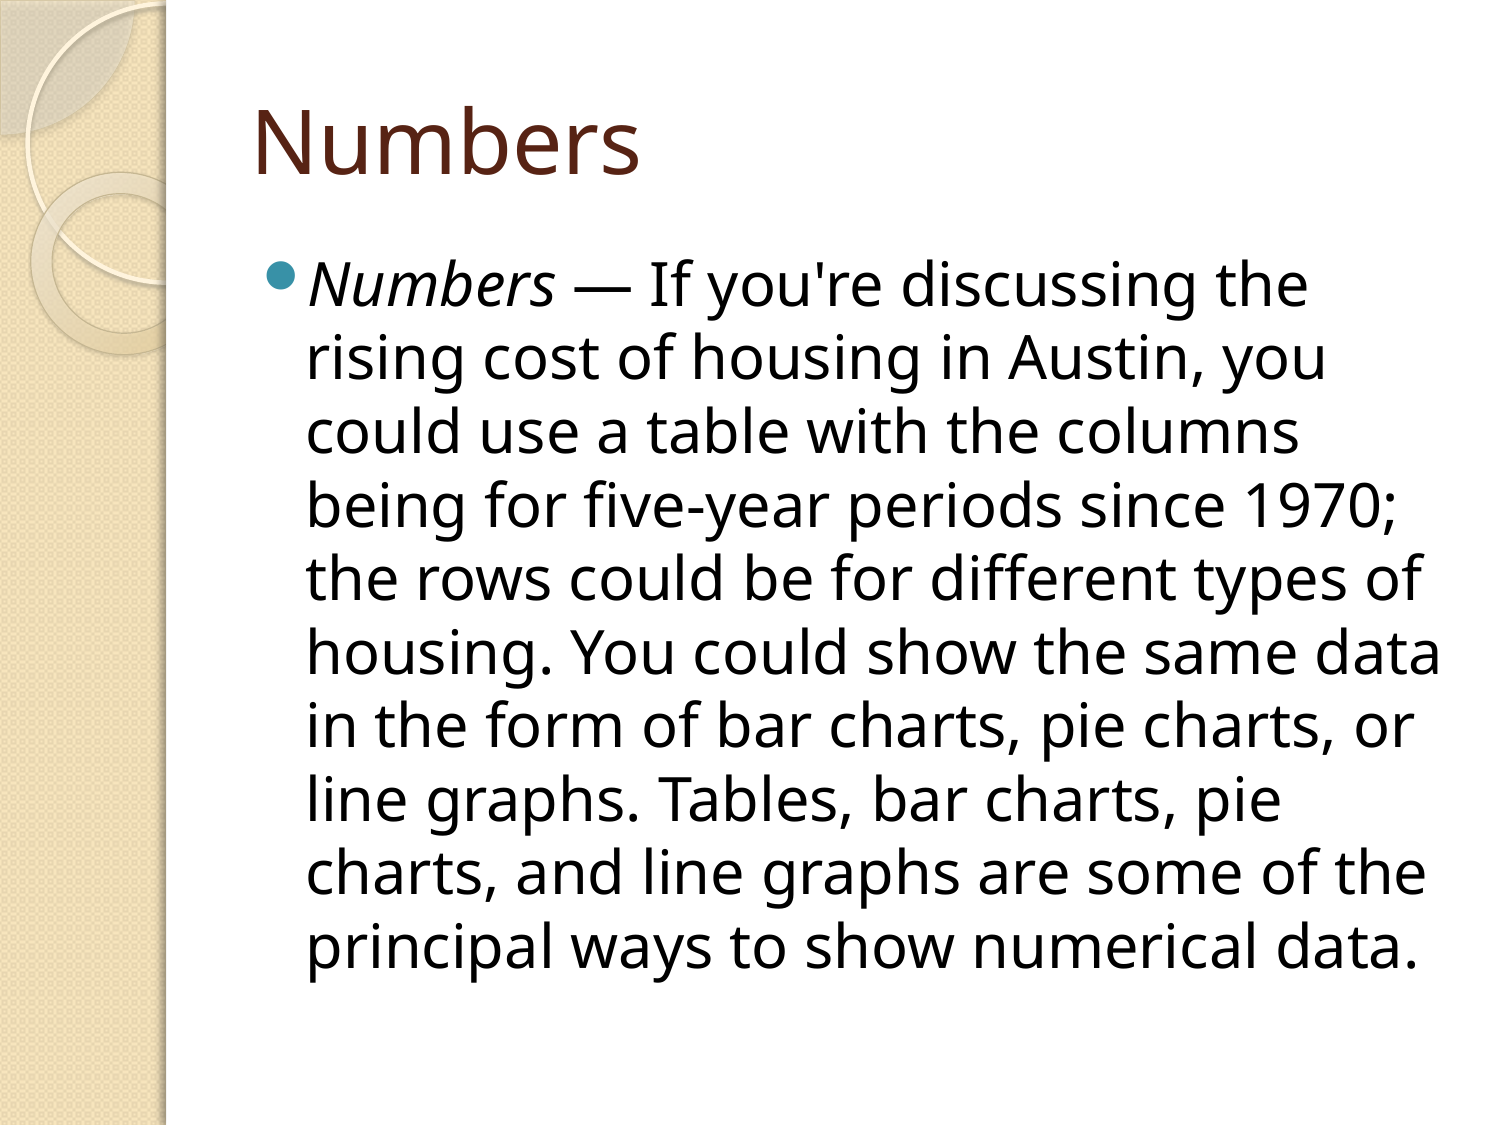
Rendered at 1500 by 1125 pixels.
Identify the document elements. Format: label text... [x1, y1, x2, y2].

title Numbers [235, 45, 1466, 233]
list Numbers — If you're discussing the rising cost of housing in Austin, you could use a table with the columns being for five-year periods since 1970; the rows could be for different types of housing. You could show the same data in the form of bar charts, pie charts, or line graphs. Tables, bar charts, pie charts, and line graphs are some of the principal ways to show numerical data. [235, 237, 1466, 1025]
